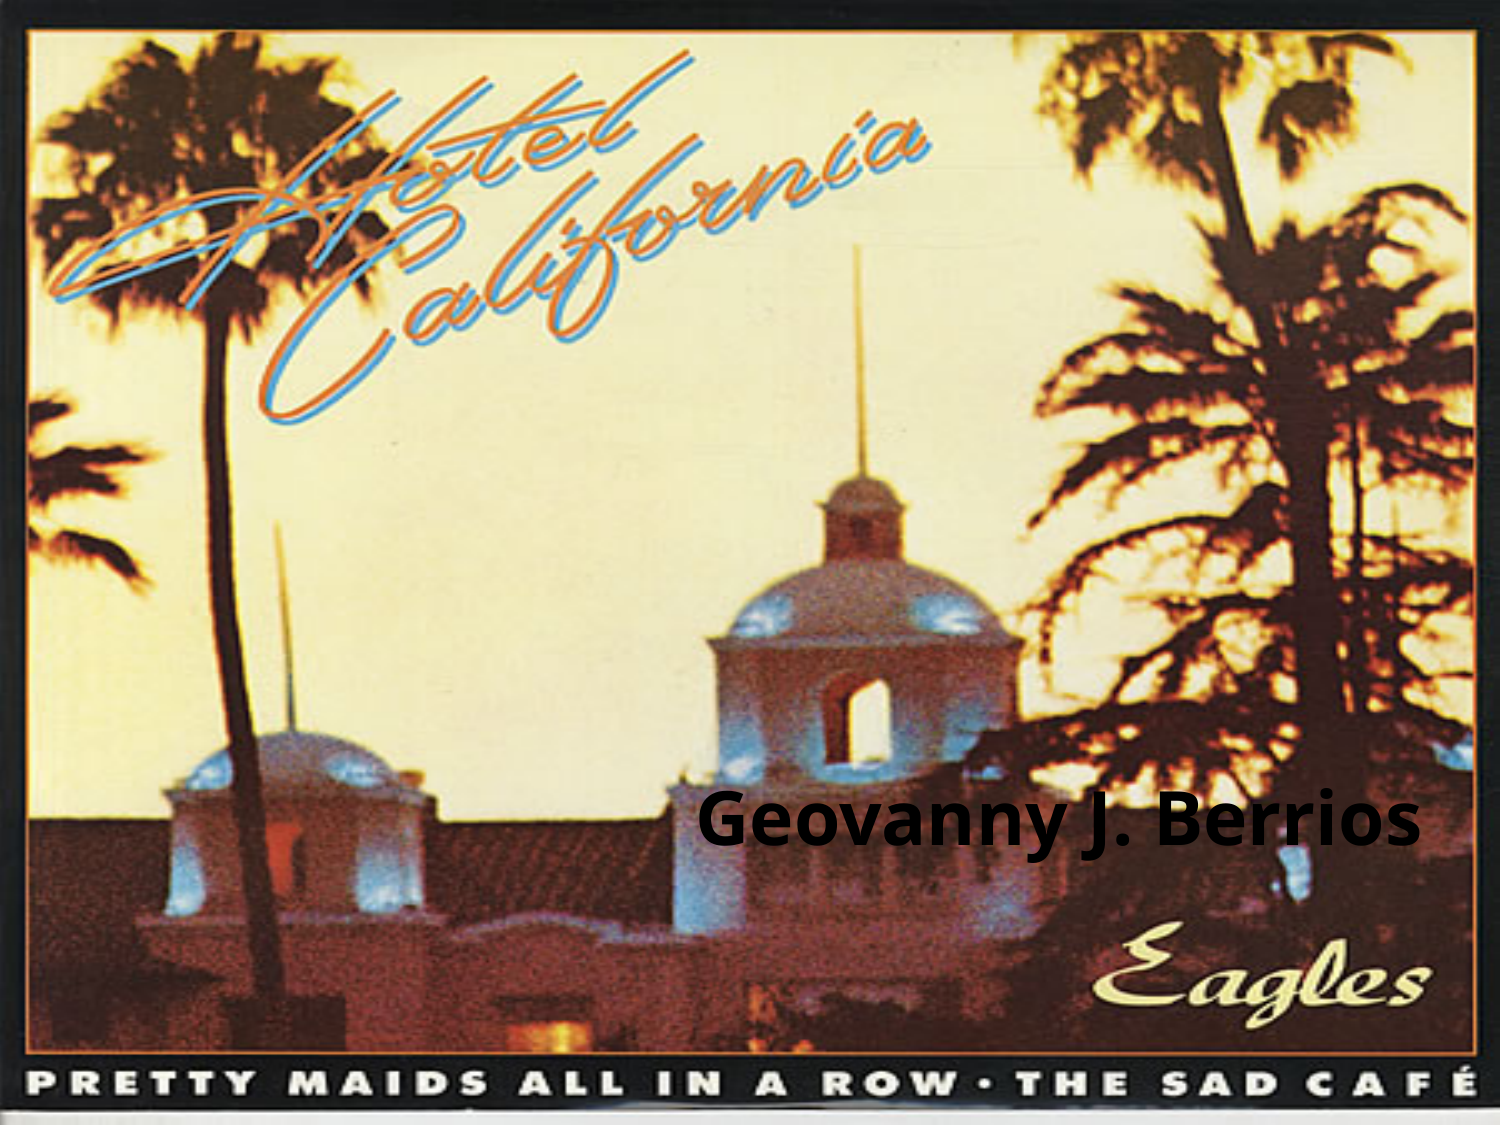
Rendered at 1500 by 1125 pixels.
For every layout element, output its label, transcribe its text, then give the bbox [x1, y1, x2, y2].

picture [0, 0, 1500, 1125]
subtitle Geovanny J. Berrios [387, 762, 1464, 925]
